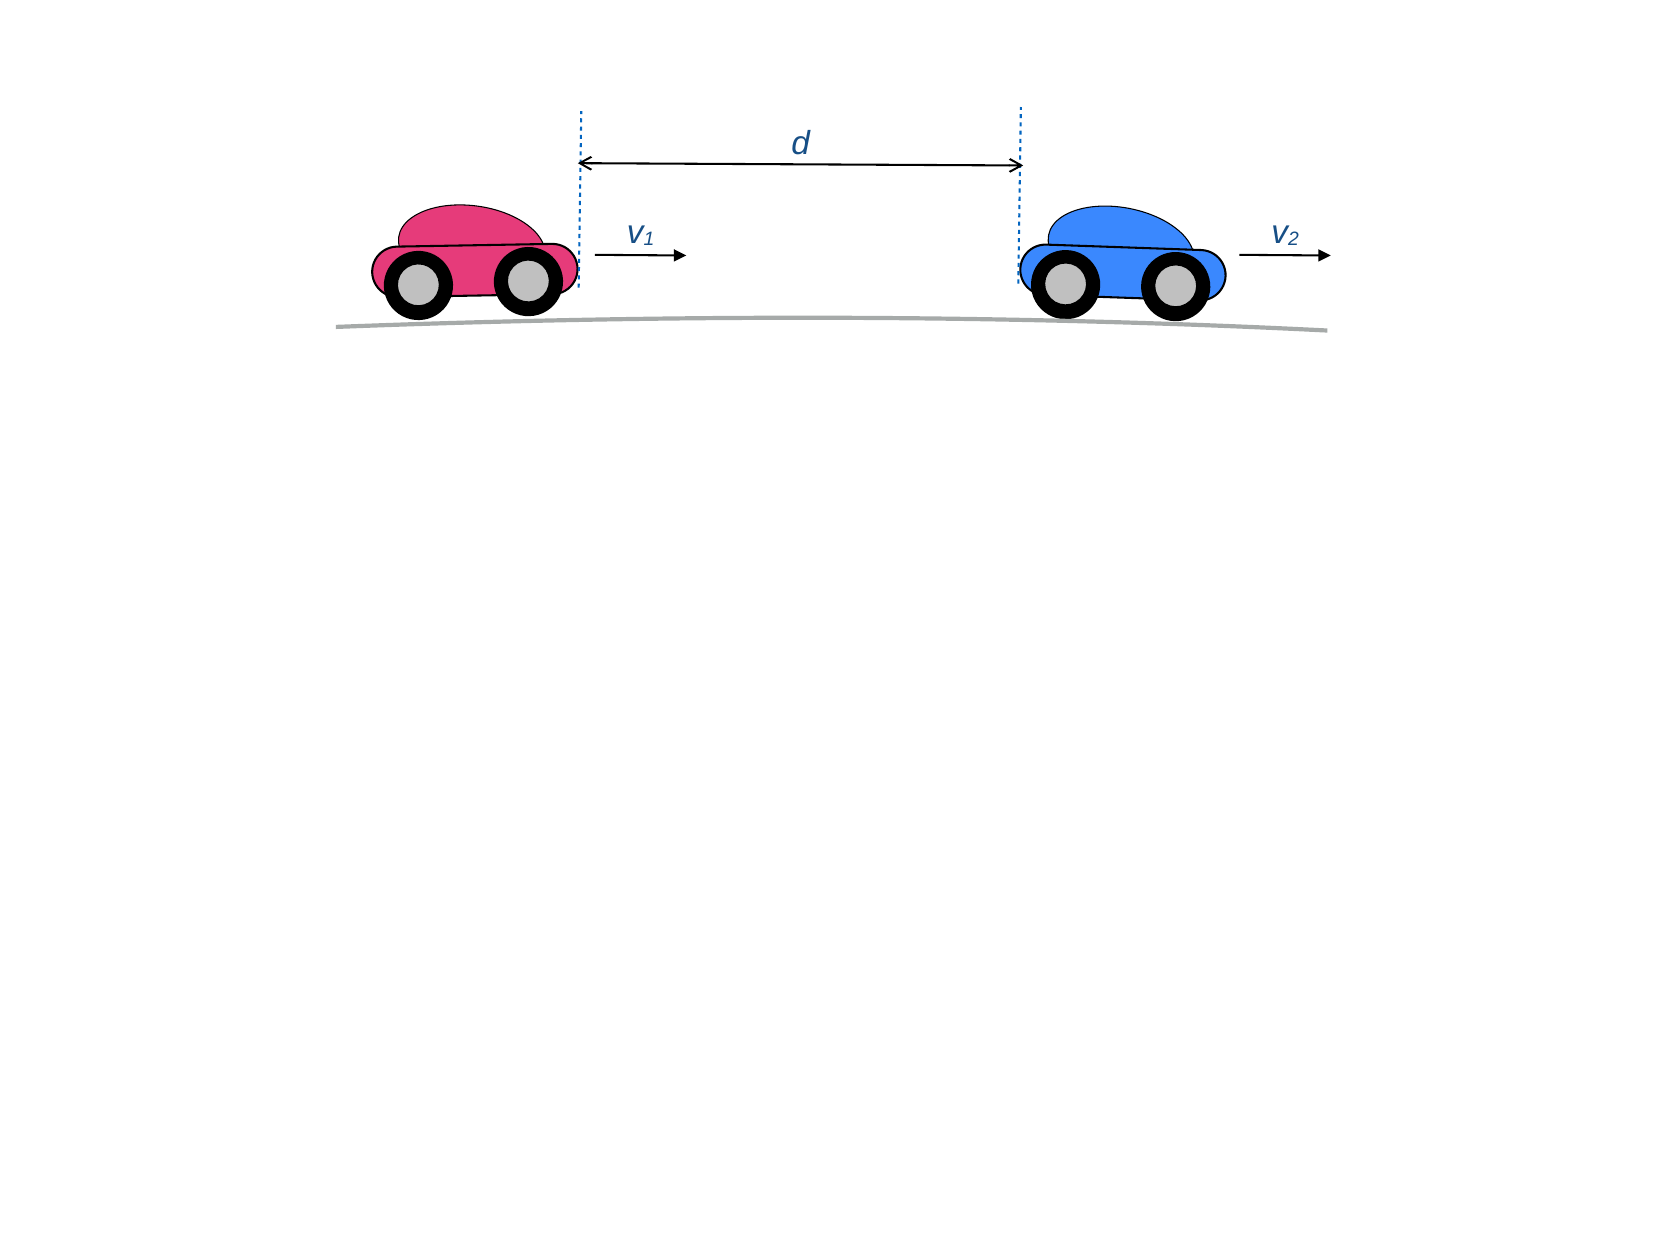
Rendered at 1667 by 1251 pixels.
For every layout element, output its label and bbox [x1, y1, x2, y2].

text_box [335, 106, 1332, 331]
